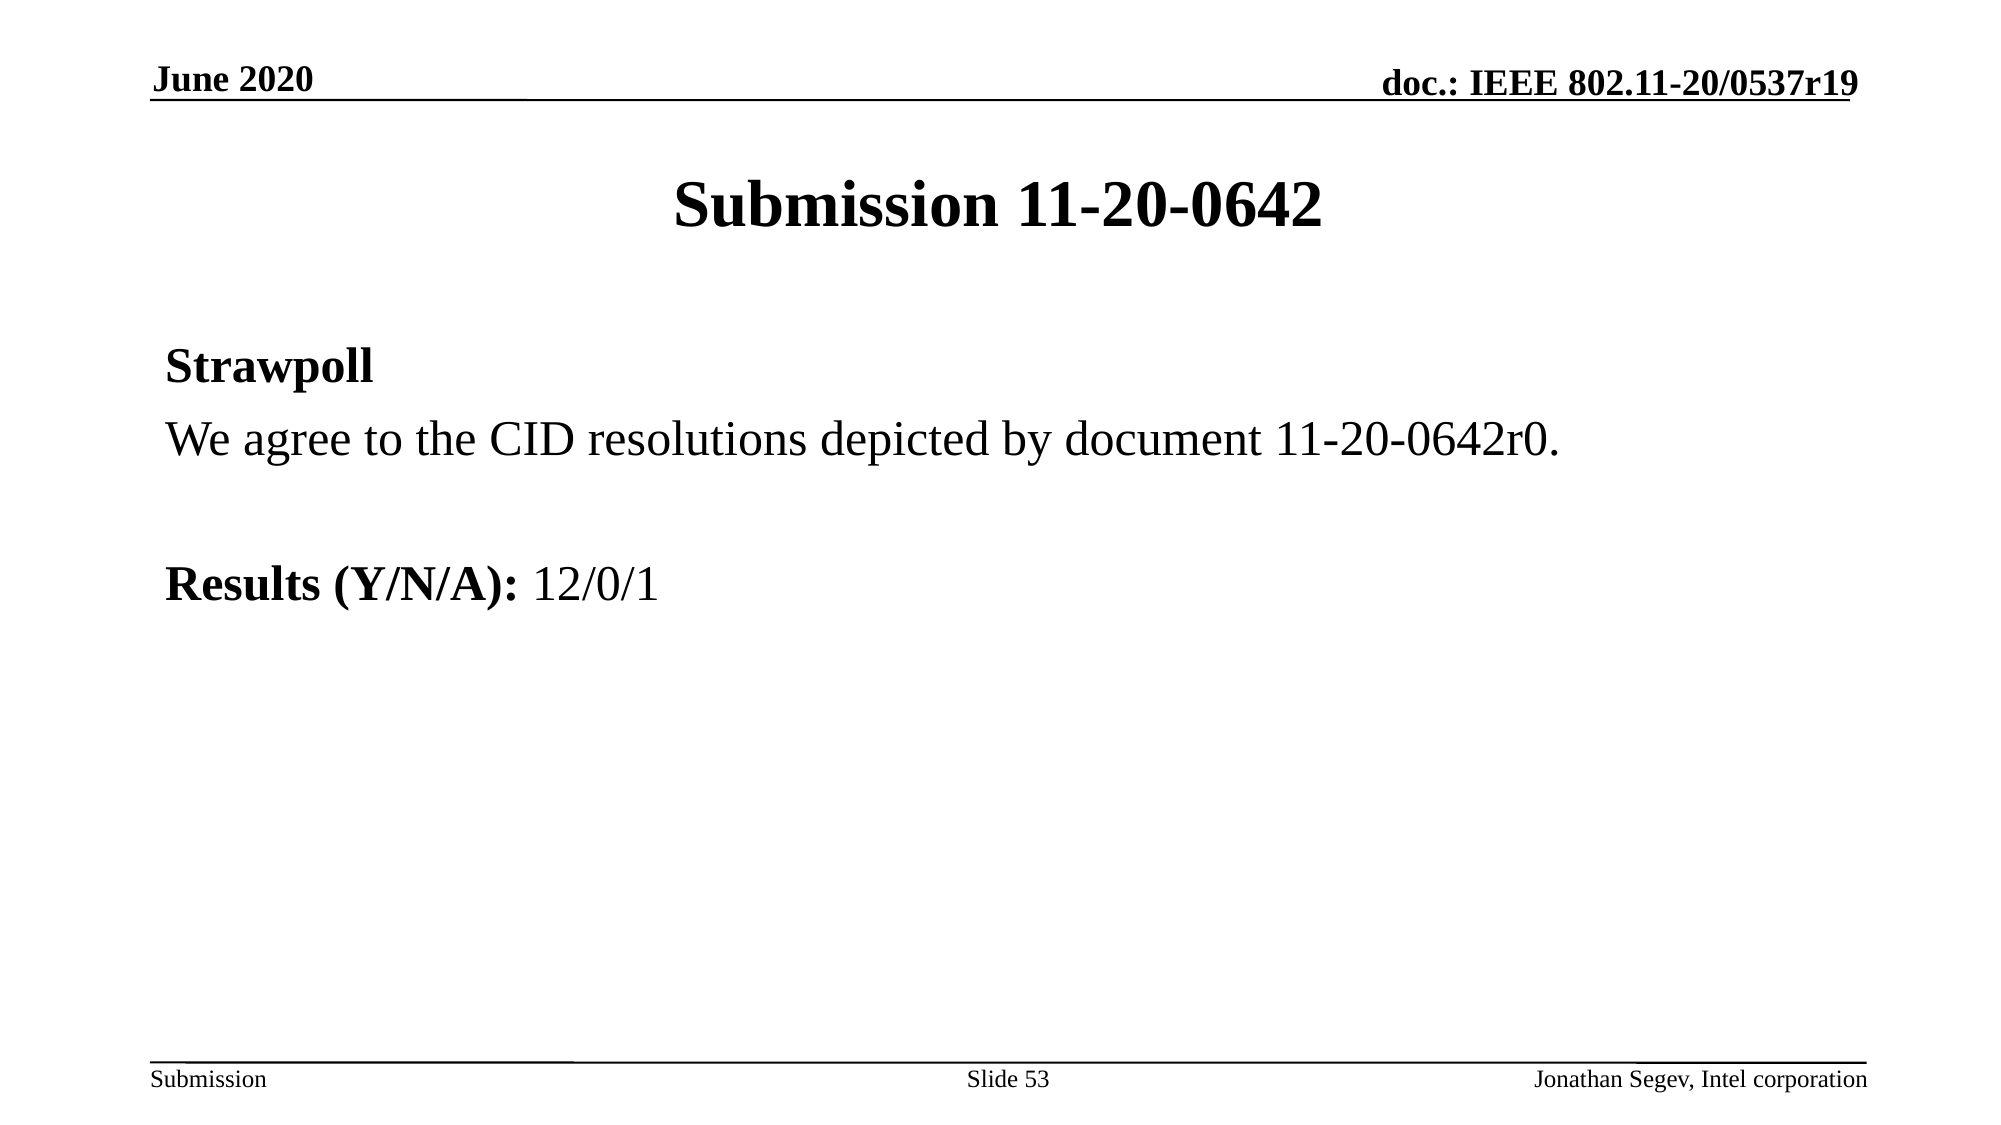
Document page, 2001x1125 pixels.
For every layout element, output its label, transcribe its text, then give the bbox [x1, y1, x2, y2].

list Strawpoll We agree to the CID resolutions depicted by document 11-20-0642r0. Results (Y/N/A): 12/0/1 [149, 324, 1850, 1000]
title Submission 11-20-0642 [149, 112, 1850, 288]
slide_number Slide 53 [950, 1061, 1067, 1123]
footer Jonathan Segev, Intel corporation [1171, 1061, 1869, 1093]
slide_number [152, 54, 563, 100]
